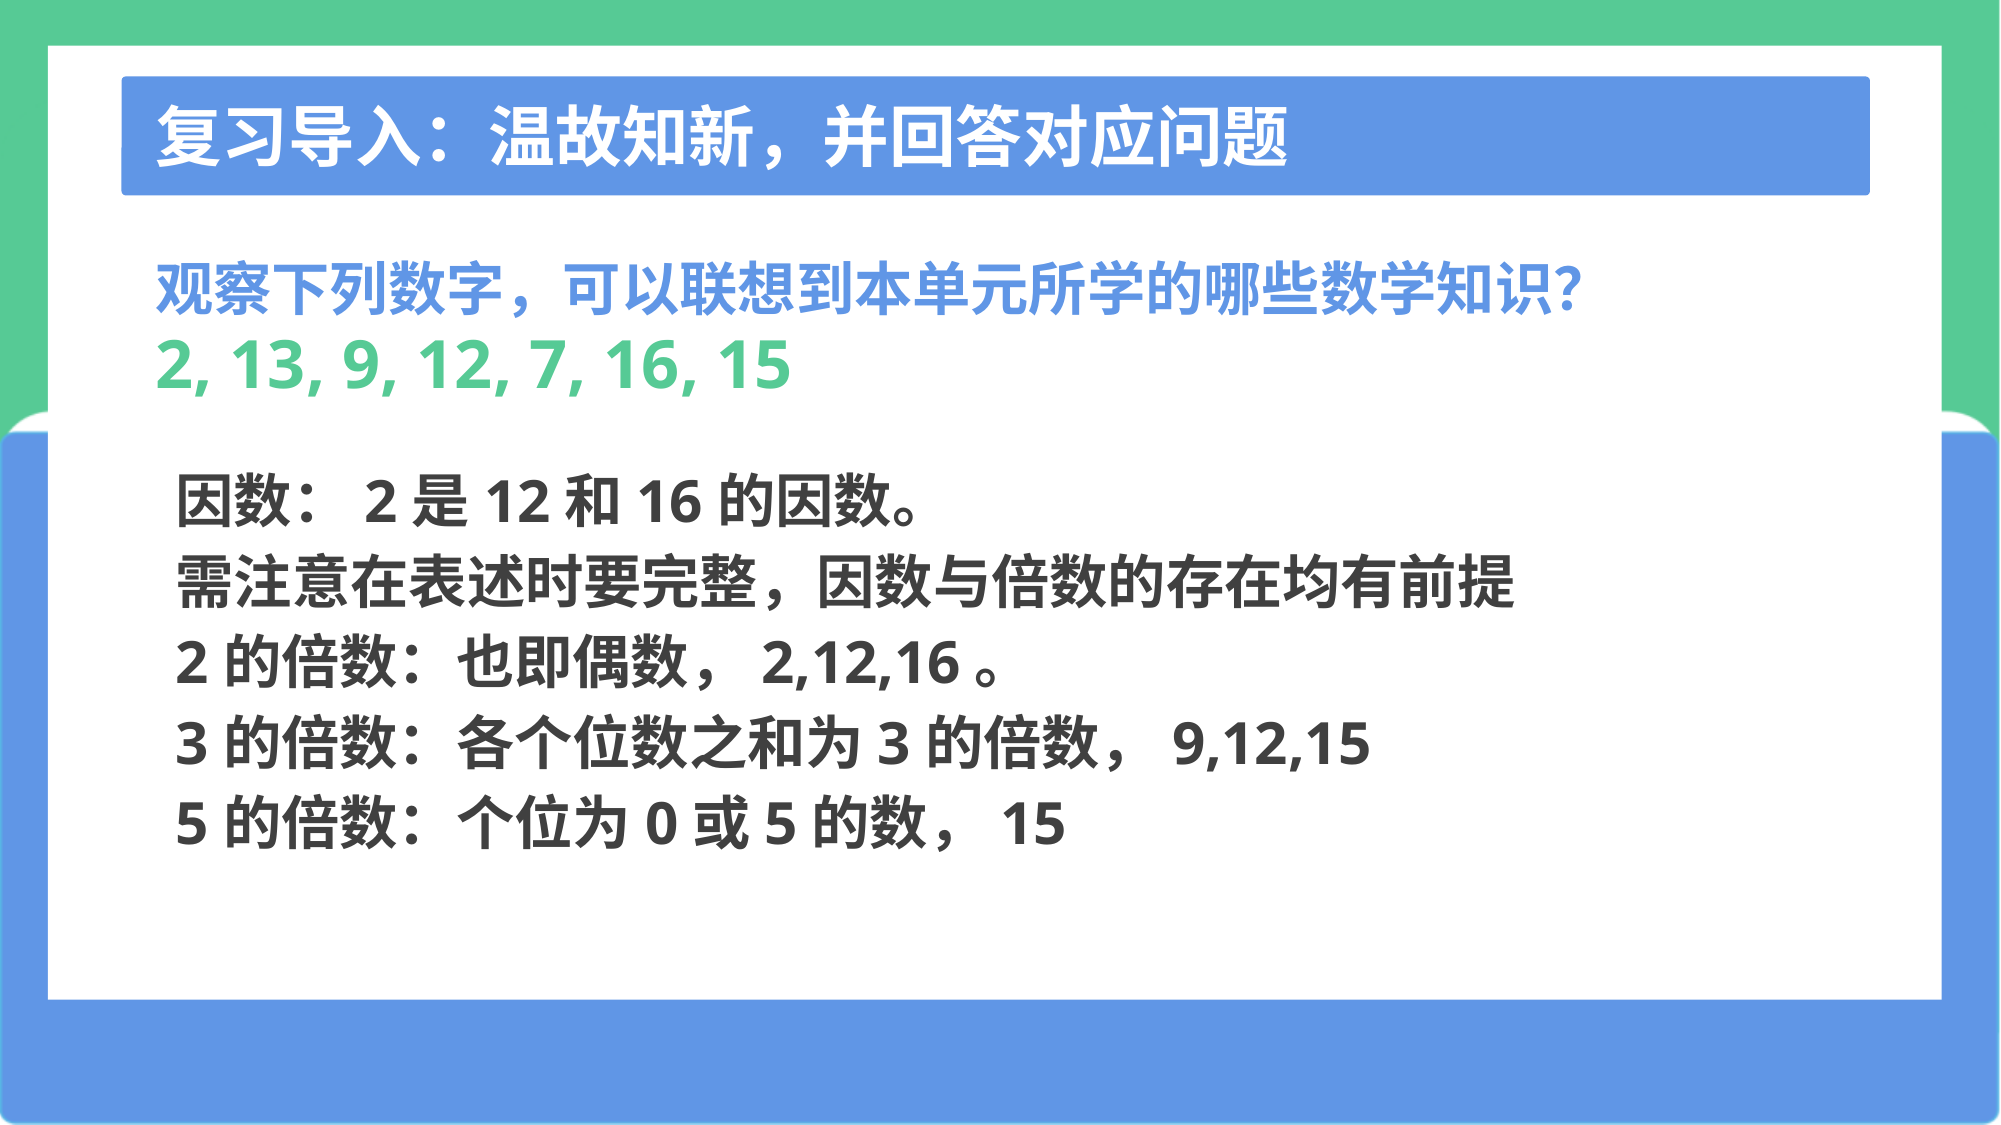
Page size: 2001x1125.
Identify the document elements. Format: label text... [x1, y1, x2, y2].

text_box 因数：2是12和16的因数。 需注意在表述时要完整，因数与倍数的存在均有前提 2的倍数：也即偶数，2,12,16。 3的倍数：各个位数之和为3的倍数，9,12,15 5的倍数：个位为0或5的数，15 [161, 446, 1679, 1004]
picture [0, 0, 2001, 1125]
text_box 复习导入：温故知新，并回答对应问题 [140, 87, 1870, 182]
text_box [120, 75, 1872, 197]
text_box [47, 45, 1943, 1001]
text_box 观察下列数字，可以联想到本单元所学的哪些数学知识？ 2, 13, 9, 12, 7, 16, 15 [140, 244, 1719, 410]
